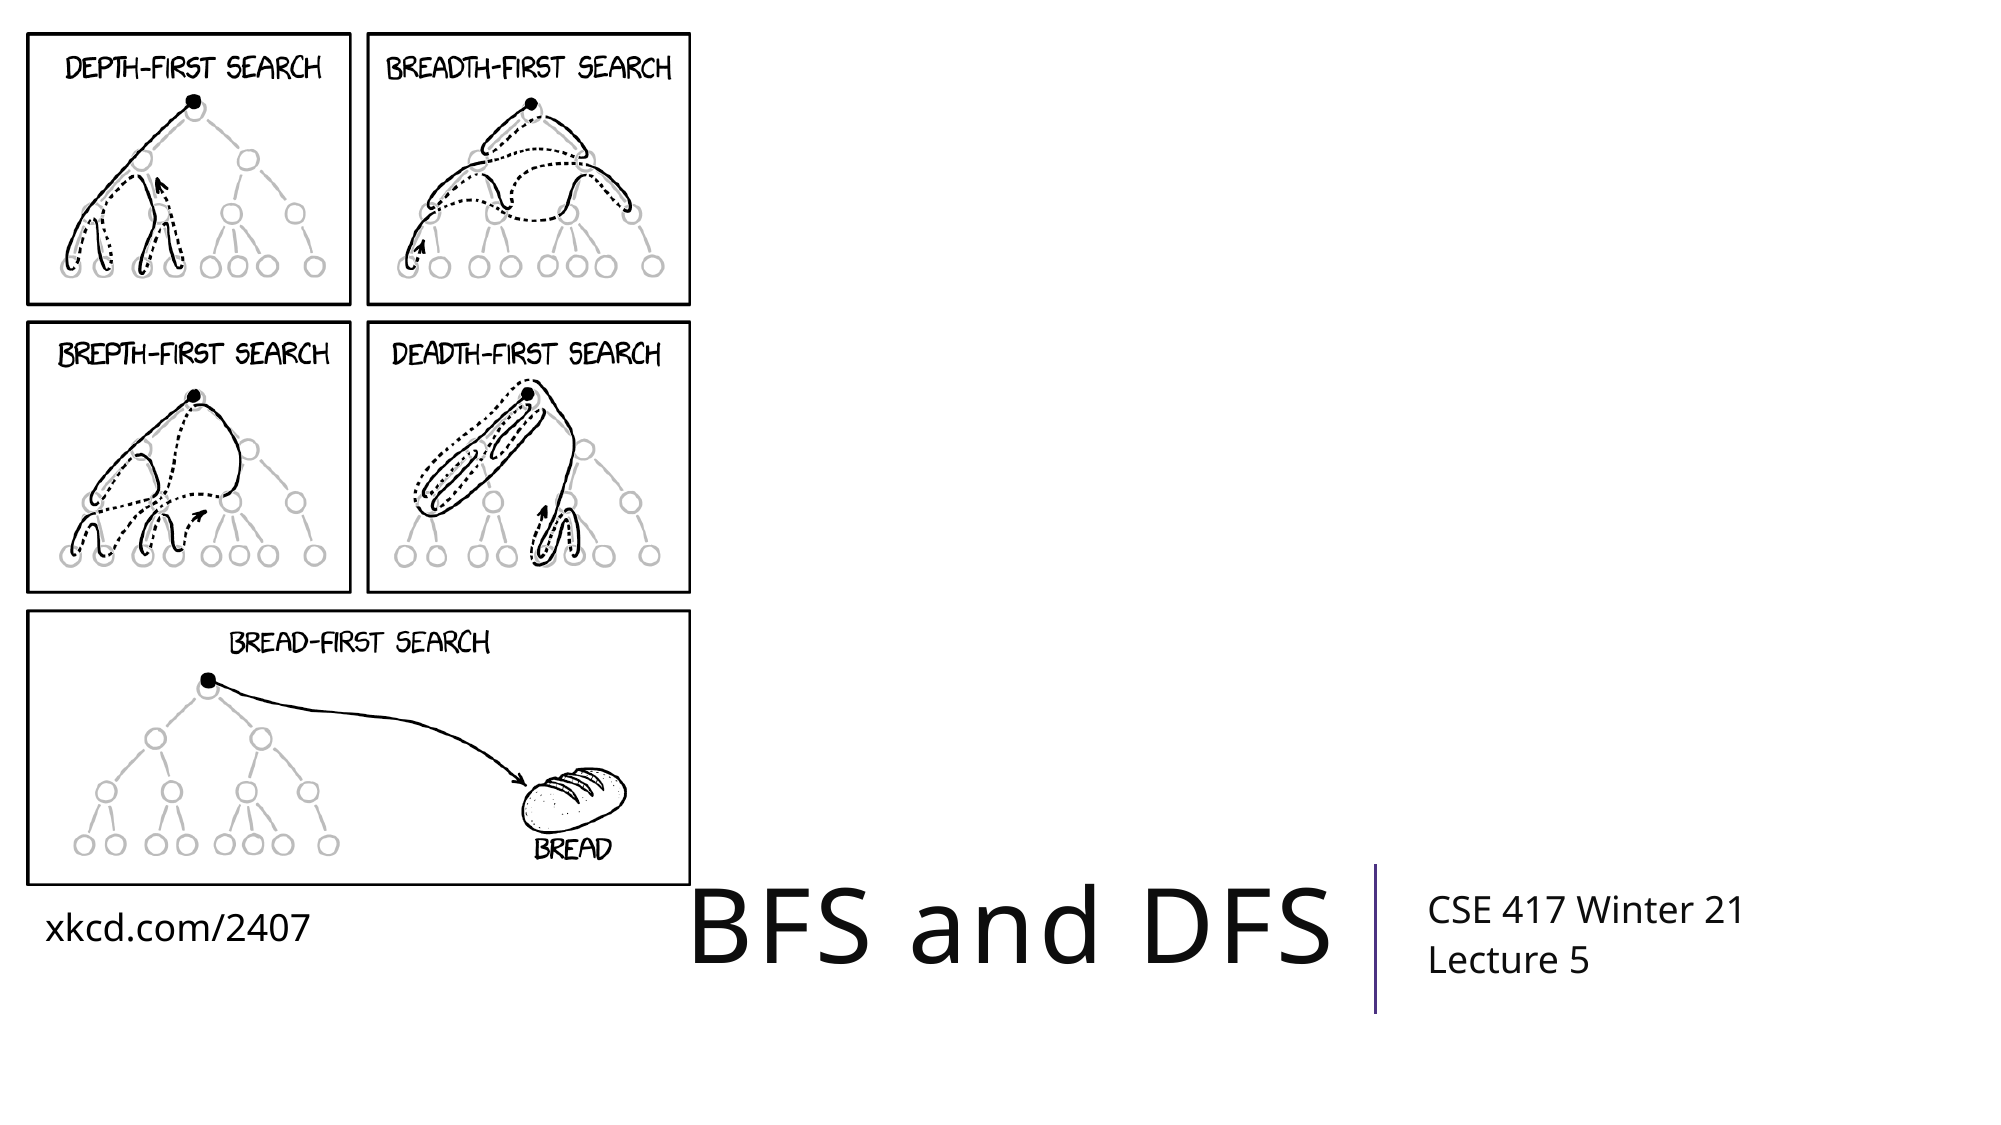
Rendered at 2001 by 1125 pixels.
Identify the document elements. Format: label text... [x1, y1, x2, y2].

subtitle CSE 417 Winter 21 Lecture 5 [1412, 813, 1938, 1054]
title BFS and DFS [75, 813, 1350, 1054]
picture [25, 31, 691, 887]
text_box xkcd.com/2407 [30, 896, 345, 957]
